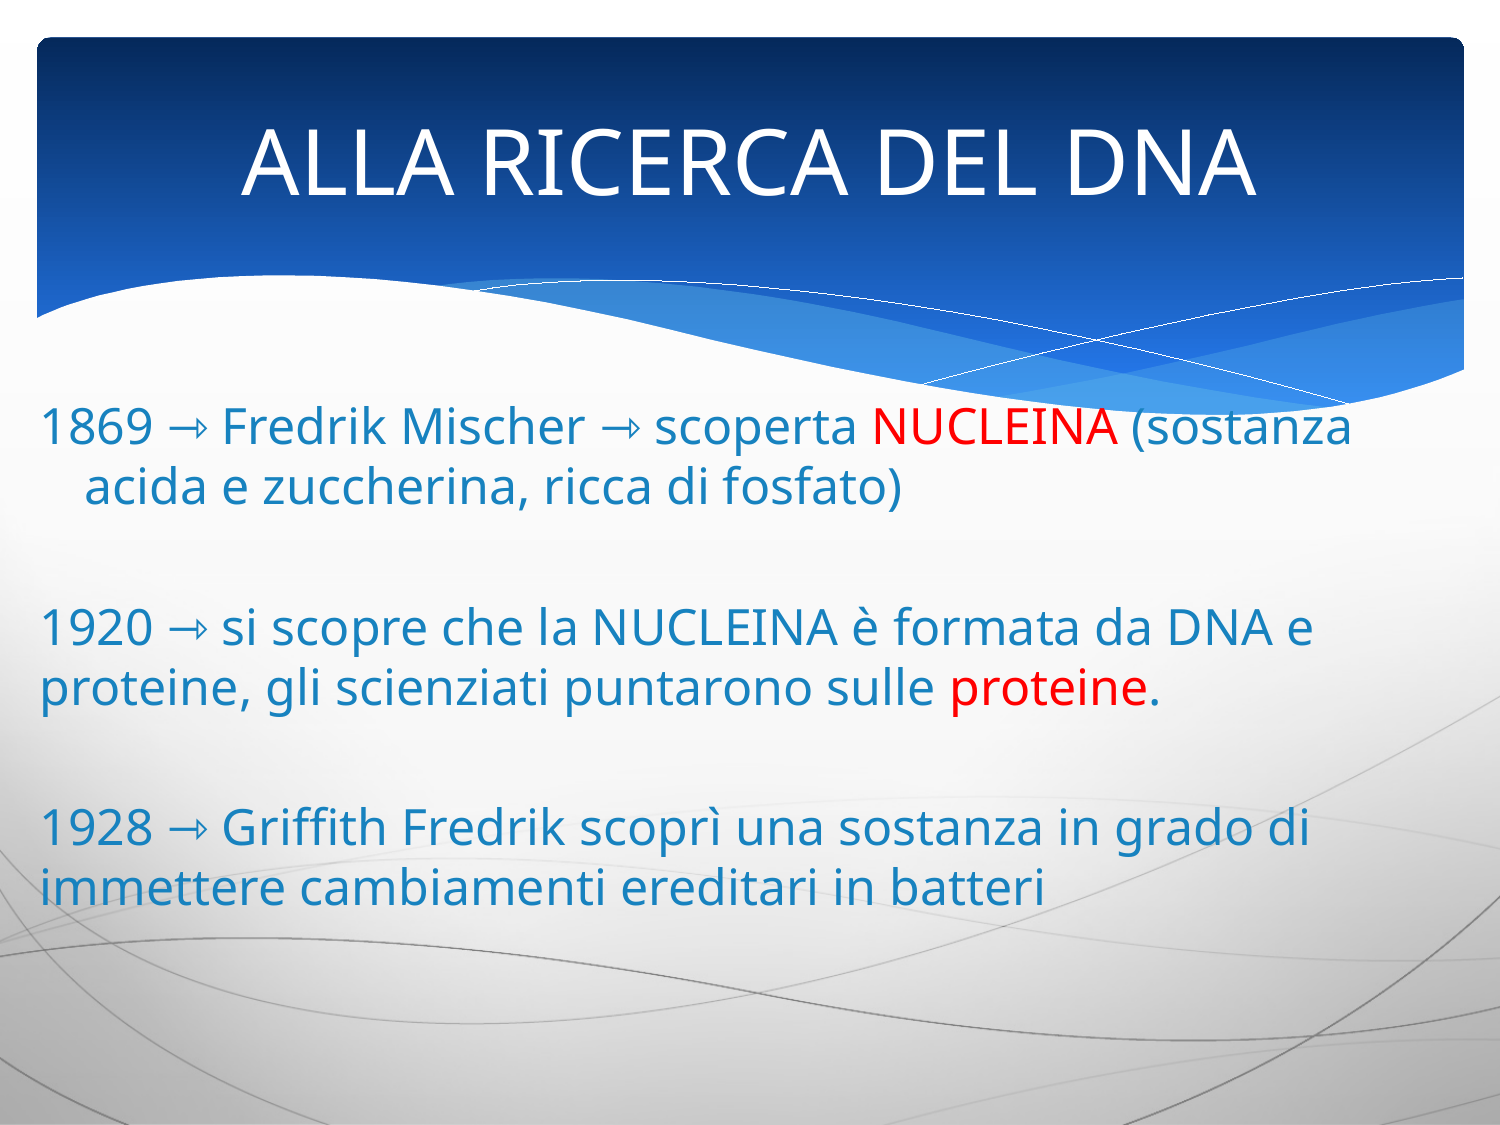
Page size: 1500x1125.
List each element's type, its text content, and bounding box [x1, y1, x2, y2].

list 1869 ⇾ Fredrik Mischer ⇾ scoperta NUCLEINA (sostanza acida e zuccherina, ricca di fosfato) 1920 ⇾ si scopre che la NUCLEINA è formata da DNA e proteine, gli scienziati puntarono sulle proteine. 1928 ⇾ Griffith Fredrik scoprì una sostanza in grado di immettere cambiamenti ereditari in batteri [24, 387, 1500, 938]
title ALLA RICERCA DEL DNA [75, 55, 1425, 261]
